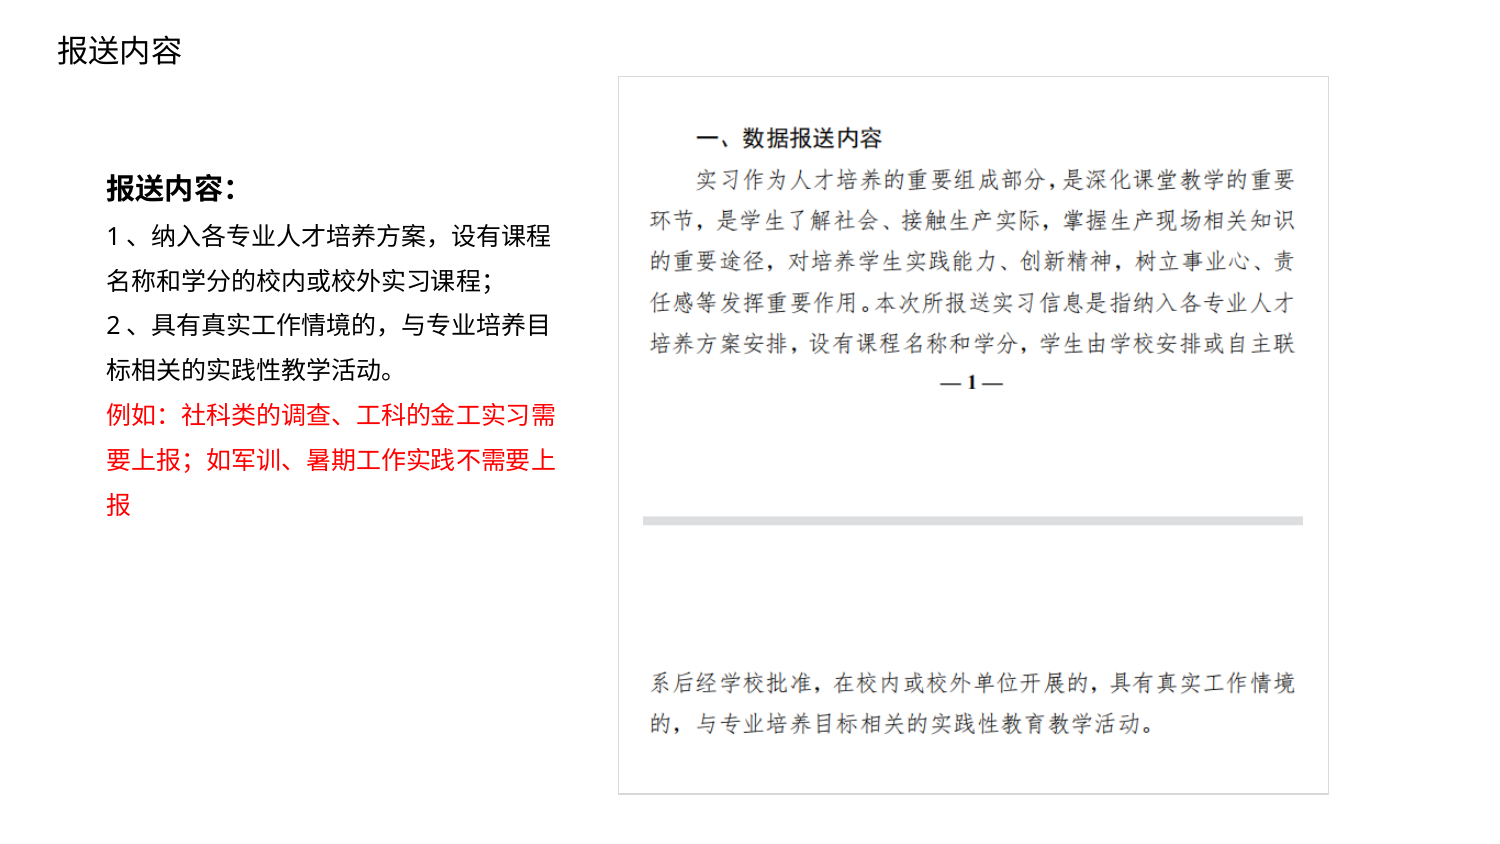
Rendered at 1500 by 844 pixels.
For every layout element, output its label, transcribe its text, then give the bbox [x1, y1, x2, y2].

text_box 报送内容： 1、纳入各专业人才培养方案，设有课程名称和学分的校内或校外实习课程； 2、具有真实工作情境的，与专业培养目标相关的实践性教学活动。 例如：社科类的调查、工科的金工实习需要上报；如军训、暑期工作实践不需要上报 [91, 145, 575, 527]
picture [643, 122, 1303, 745]
title 报送内容 [42, 11, 939, 77]
text_box [617, 75, 1330, 795]
